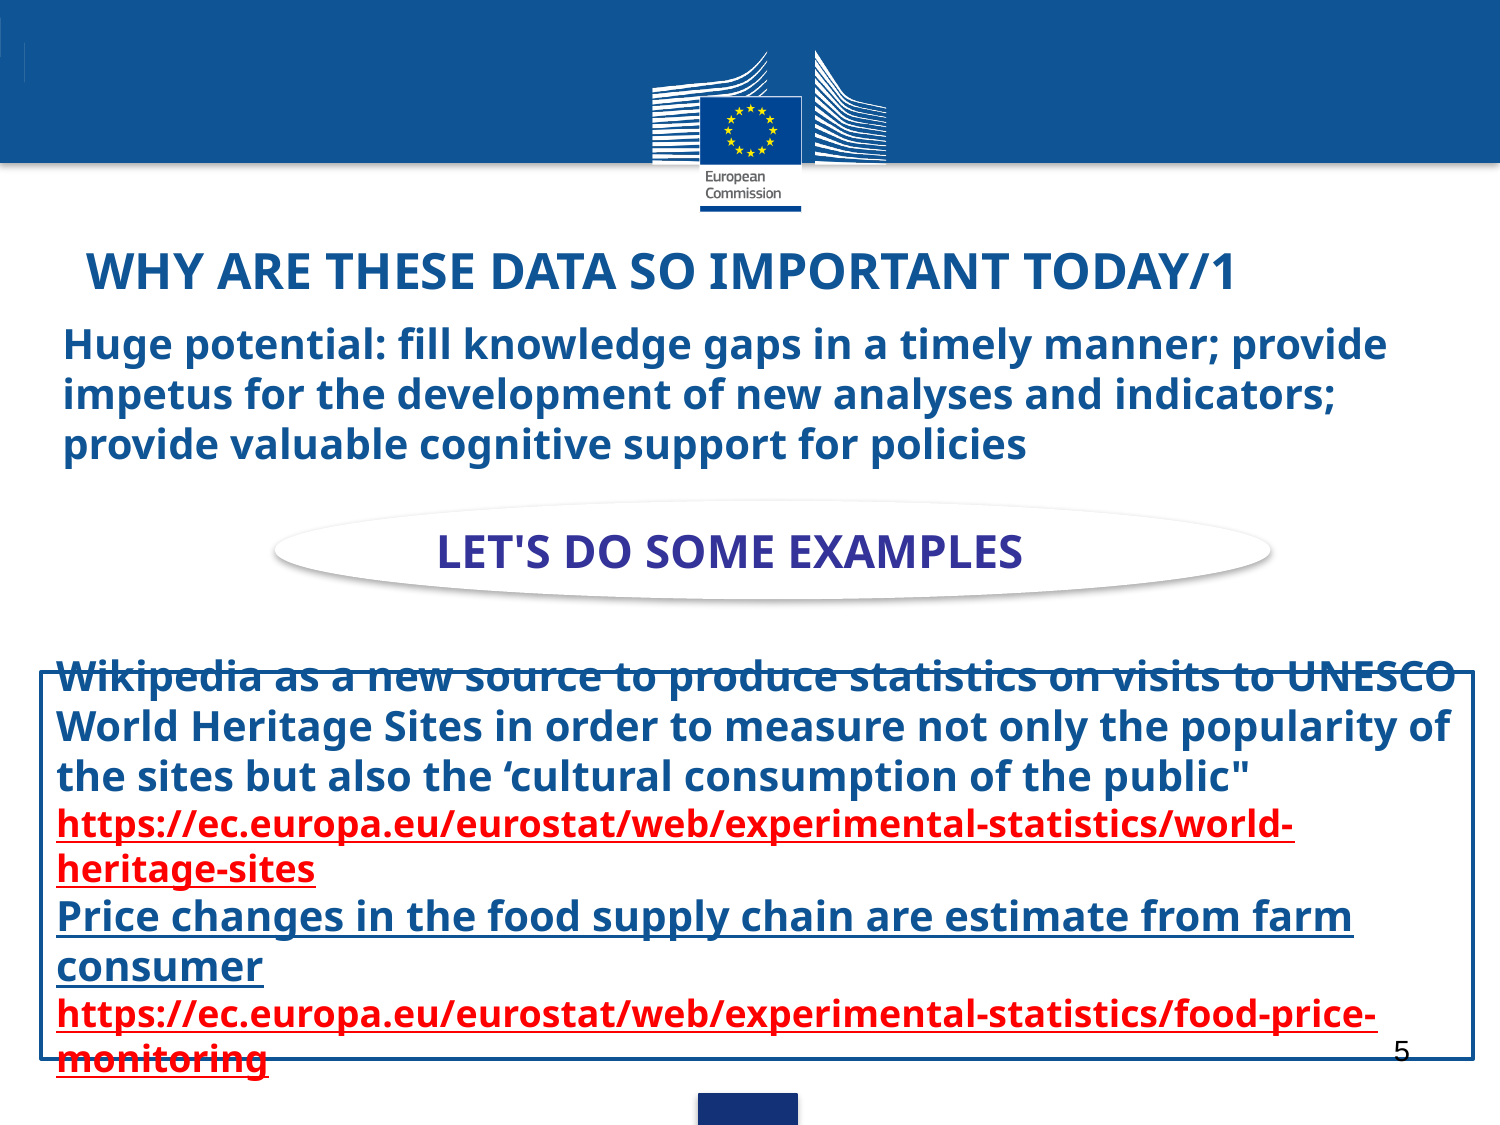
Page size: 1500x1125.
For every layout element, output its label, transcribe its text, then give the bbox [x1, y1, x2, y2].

text_box LET'S DO SOME EXAMPLES [274, 500, 1271, 600]
text_box Wikipedia as a new source to produce statistics on visits to UNESCO World Heritage Sites in order to measure not only the popularity of the sites but also the ‘cultural consumption of the public" https://ec.europa.eu/eurostat/web/experimental-statistics/world-heritage-sites Price changes in the food supply chain are estimate from farm consumer https://ec.europa.eu/eurostat/web/experimental-statistics/food-price-monitoring [39, 670, 1475, 1061]
text_box [41, 633, 1406, 709]
title WHY ARE THESE DATA SO IMPORTANT TODAY/1 [41, 213, 1406, 319]
slide_number 5 [1074, 1024, 1426, 1103]
list Huge potential: fill knowledge gaps in a timely manner; provide impetus for the development of new analyses and indicators; provide valuable cognitive support for policies [47, 310, 1477, 480]
